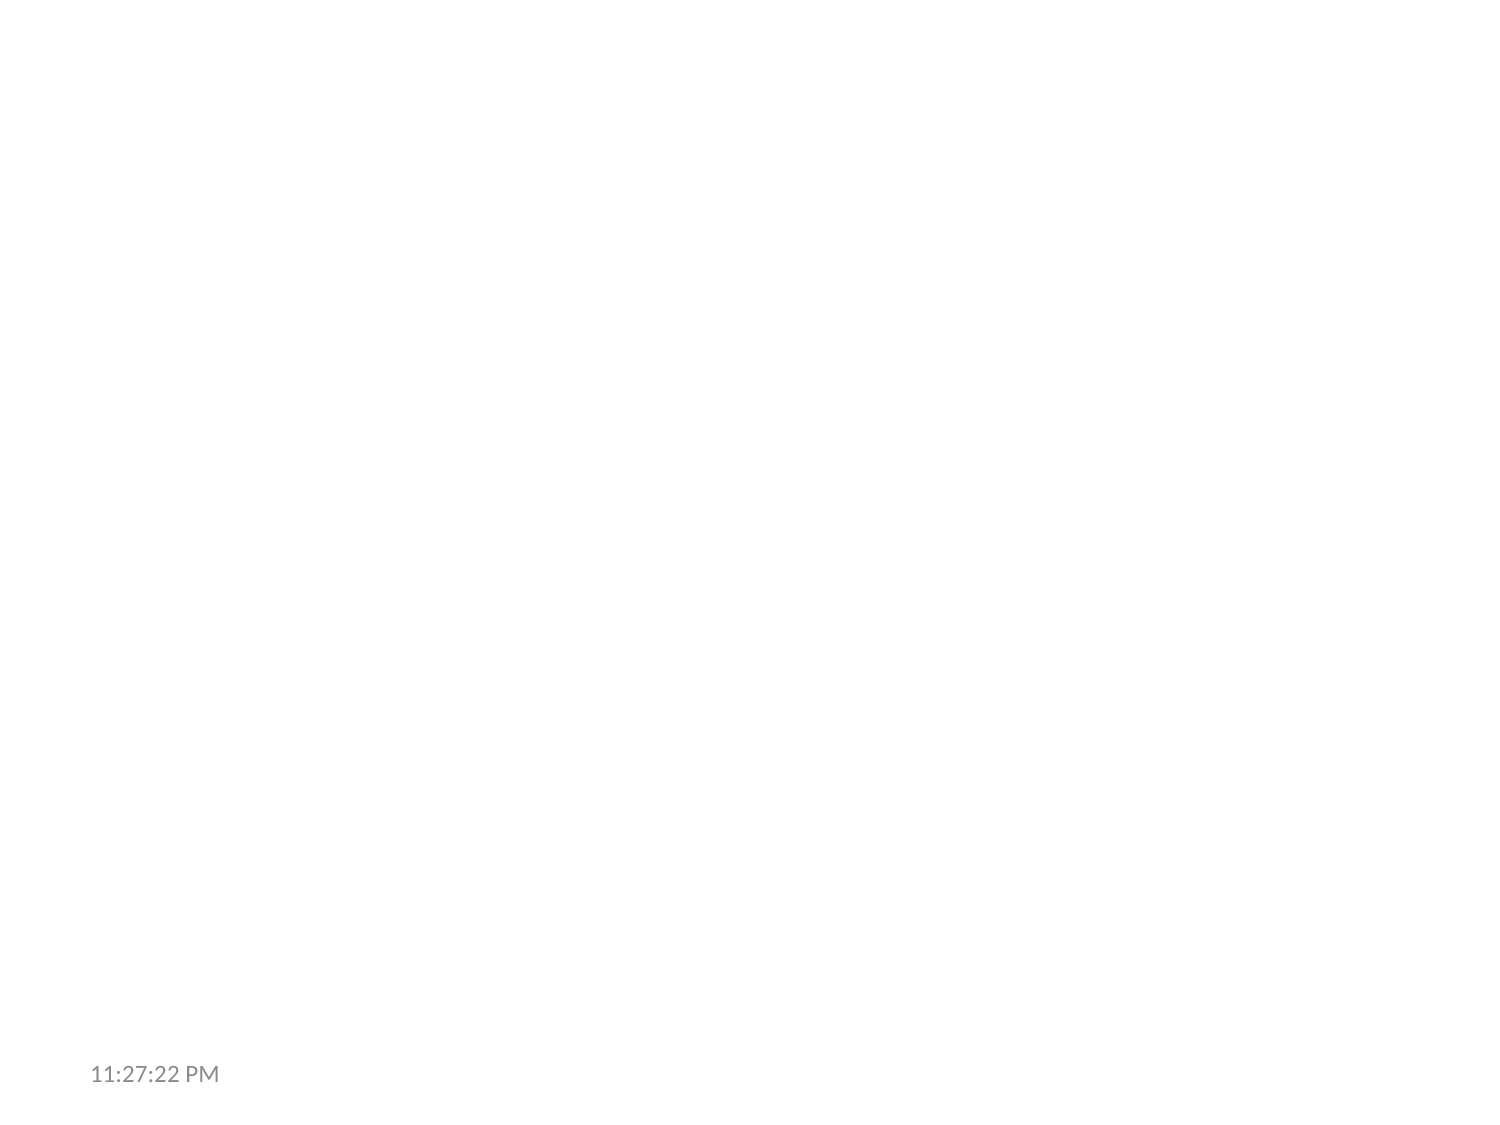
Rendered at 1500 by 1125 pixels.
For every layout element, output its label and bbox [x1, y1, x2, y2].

slide_number [75, 1042, 425, 1103]
